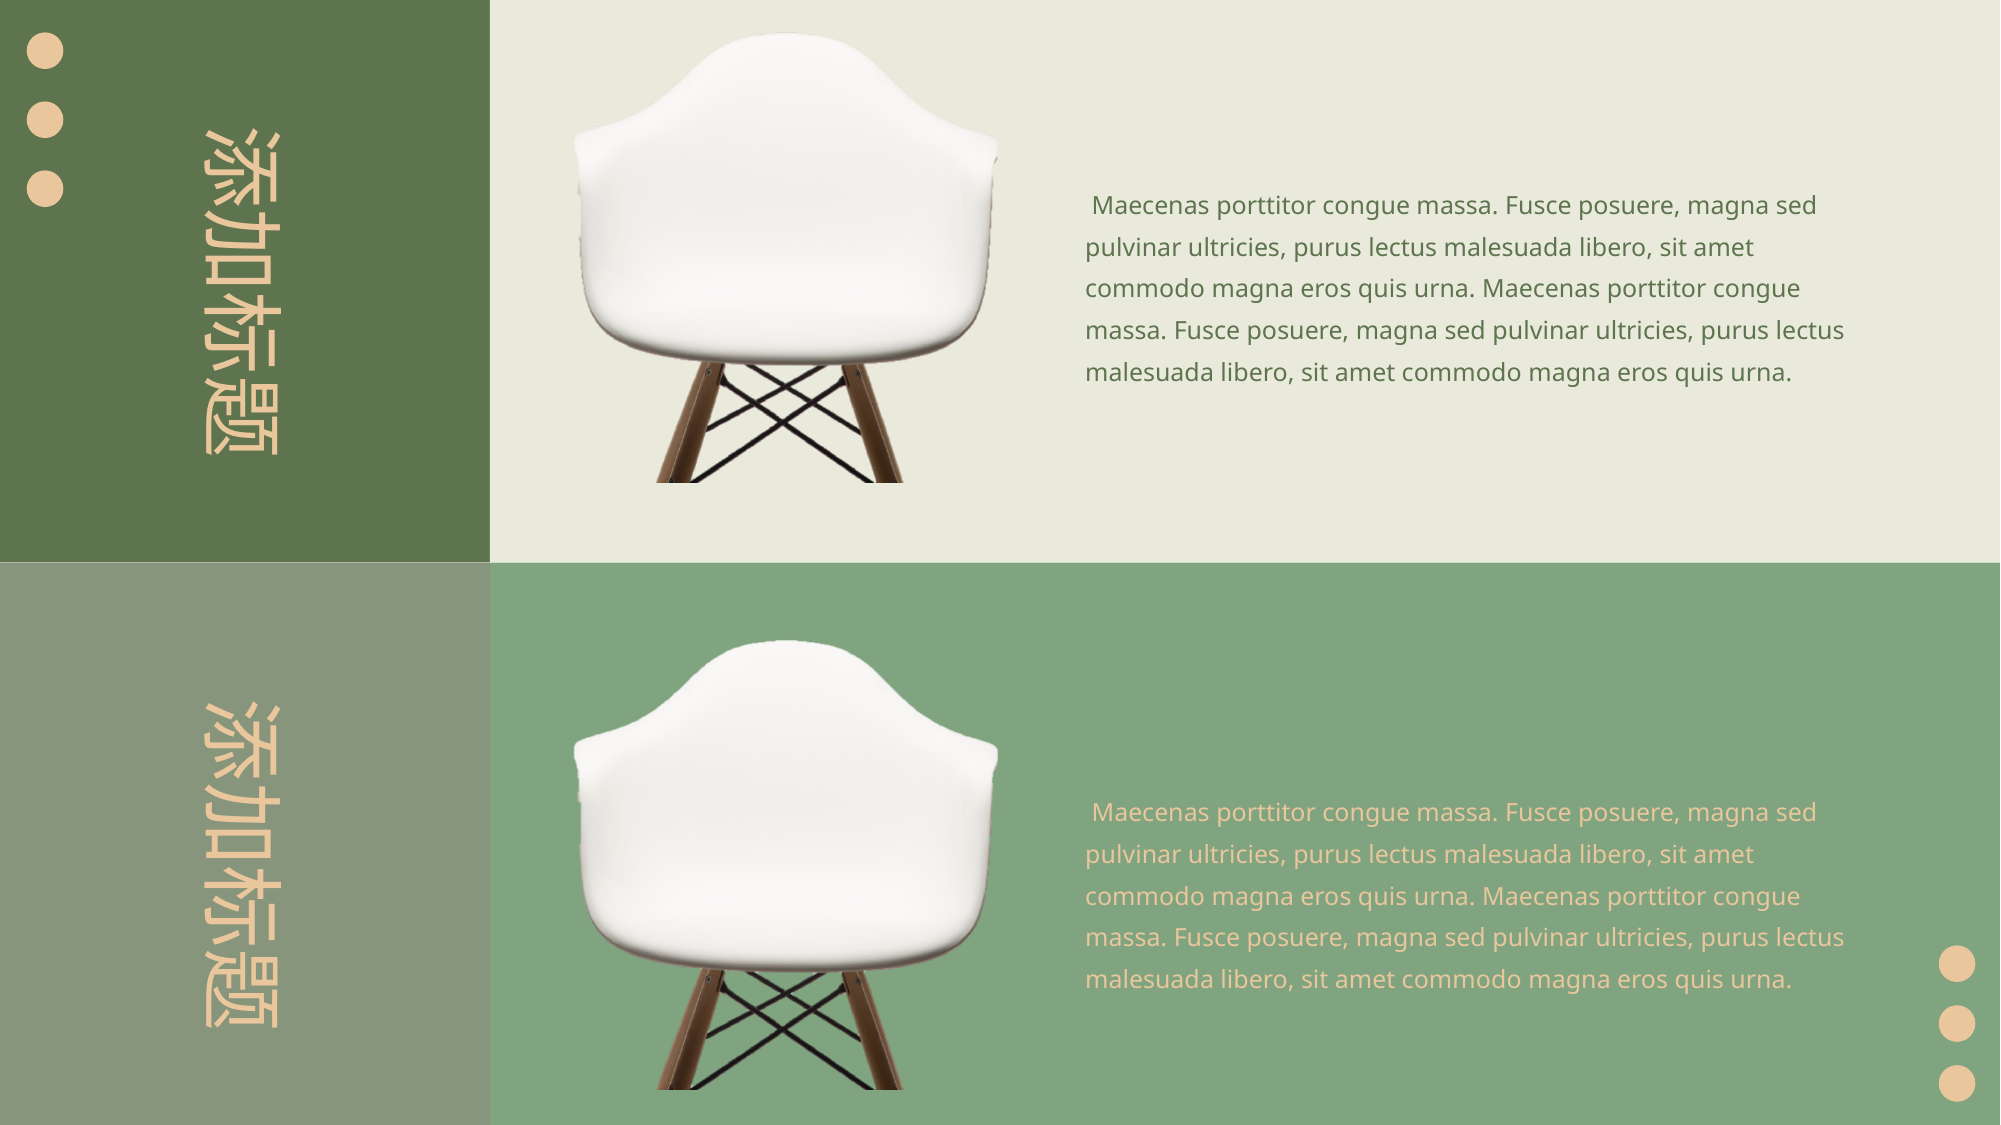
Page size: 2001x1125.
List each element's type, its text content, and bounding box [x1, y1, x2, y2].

text_box Maecenas porttitor congue massa. Fusce posuere, magna sed pulvinar ultricies, purus lectus malesuada libero, sit amet commodo magna eros quis urna. Maecenas porttitor congue massa. Fusce posuere, magna sed pulvinar ultricies, purus lectus malesuada libero, sit amet commodo magna eros quis urna. [1070, 170, 1864, 436]
text_box [0, 0, 489, 561]
text_box [25, 169, 65, 209]
text_box [489, 561, 2000, 1125]
text_box [0, 561, 489, 1125]
text_box [1937, 944, 1977, 984]
picture [516, 598, 1044, 1090]
text_box [25, 31, 65, 71]
text_box 添加标题 [186, 101, 304, 483]
text_box Maecenas porttitor congue massa. Fusce posuere, magna sed pulvinar ultricies, purus lectus malesuada libero, sit amet commodo magna eros quis urna. Maecenas porttitor congue massa. Fusce posuere, magna sed pulvinar ultricies, purus lectus malesuada libero, sit amet commodo magna eros quis urna. [1070, 777, 1864, 1043]
picture [516, 0, 1044, 483]
text_box [25, 100, 65, 140]
text_box [489, 0, 2000, 561]
text_box [1937, 1004, 1977, 1043]
text_box [1937, 1064, 1977, 1103]
text_box 添加标题 [186, 675, 304, 1056]
